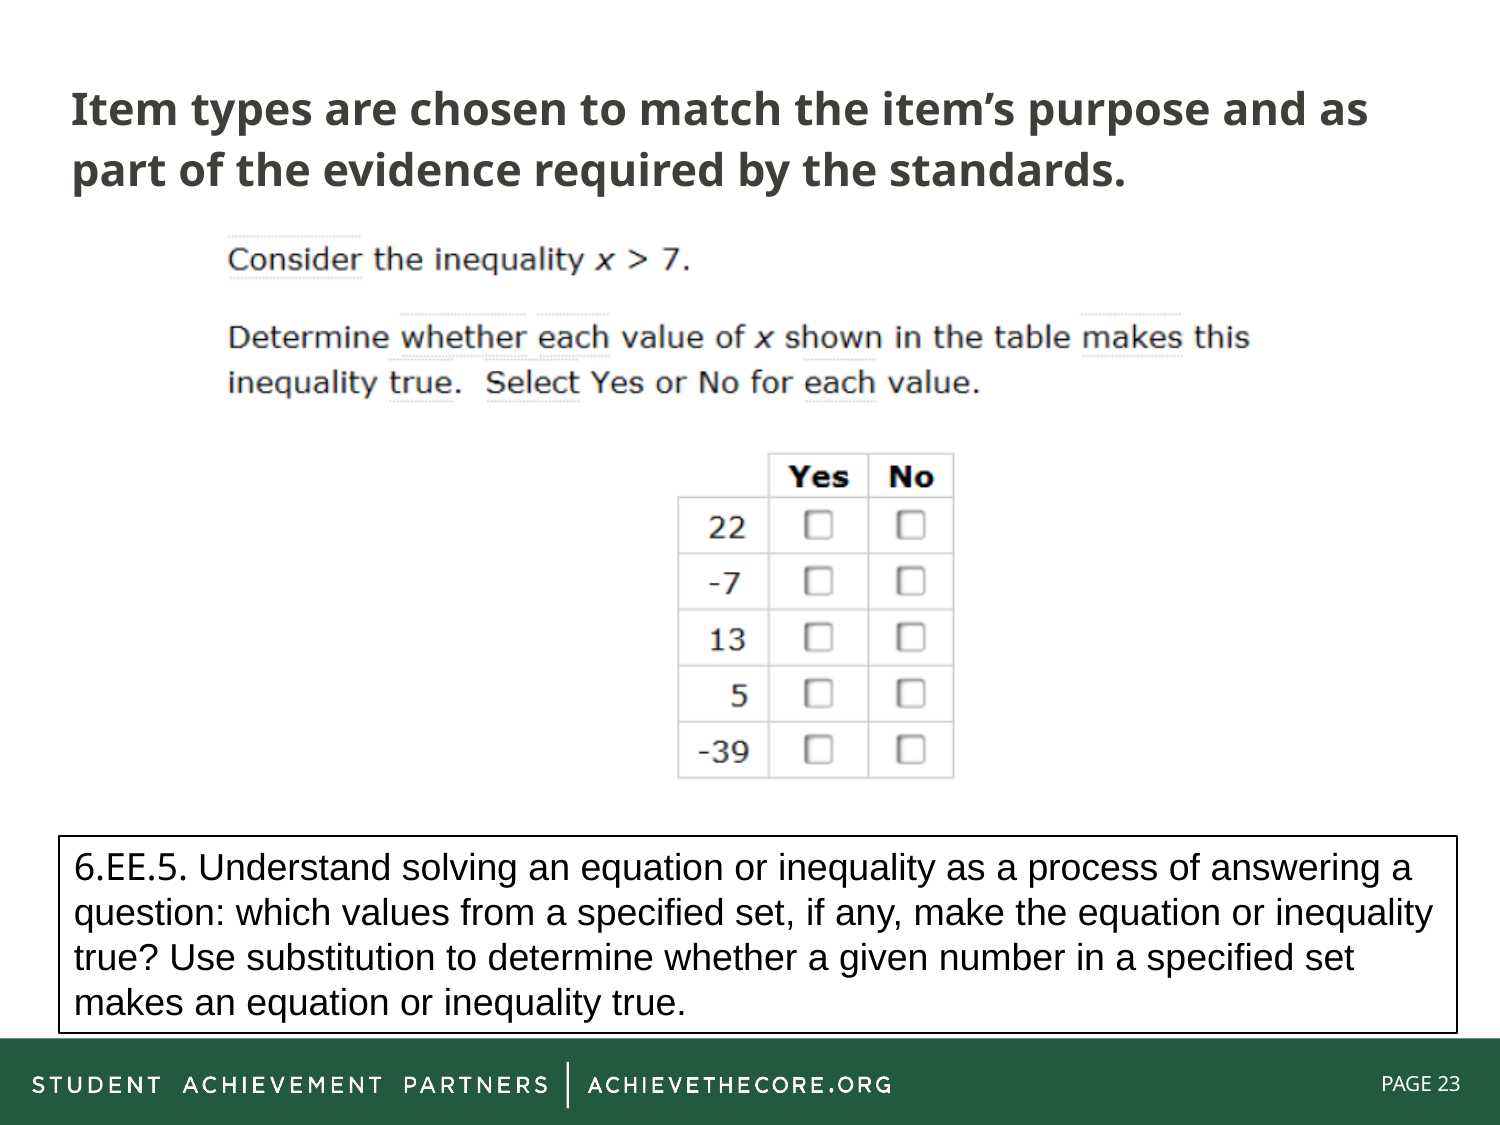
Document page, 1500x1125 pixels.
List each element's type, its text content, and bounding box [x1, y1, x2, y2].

picture [215, 226, 1278, 794]
text_box 6.EE.5. Understand solving an equation or inequality as a process of answering a question: which values from a specified set, if any, make the equation or inequality true? Use substitution to determine whether a given number in a specified set makes an equation or inequality true. [58, 835, 1458, 1033]
title Item types are chosen to match the item’s purpose and as part of the evidence required by the standards. [55, 45, 1404, 233]
picture [12, 1055, 911, 1112]
